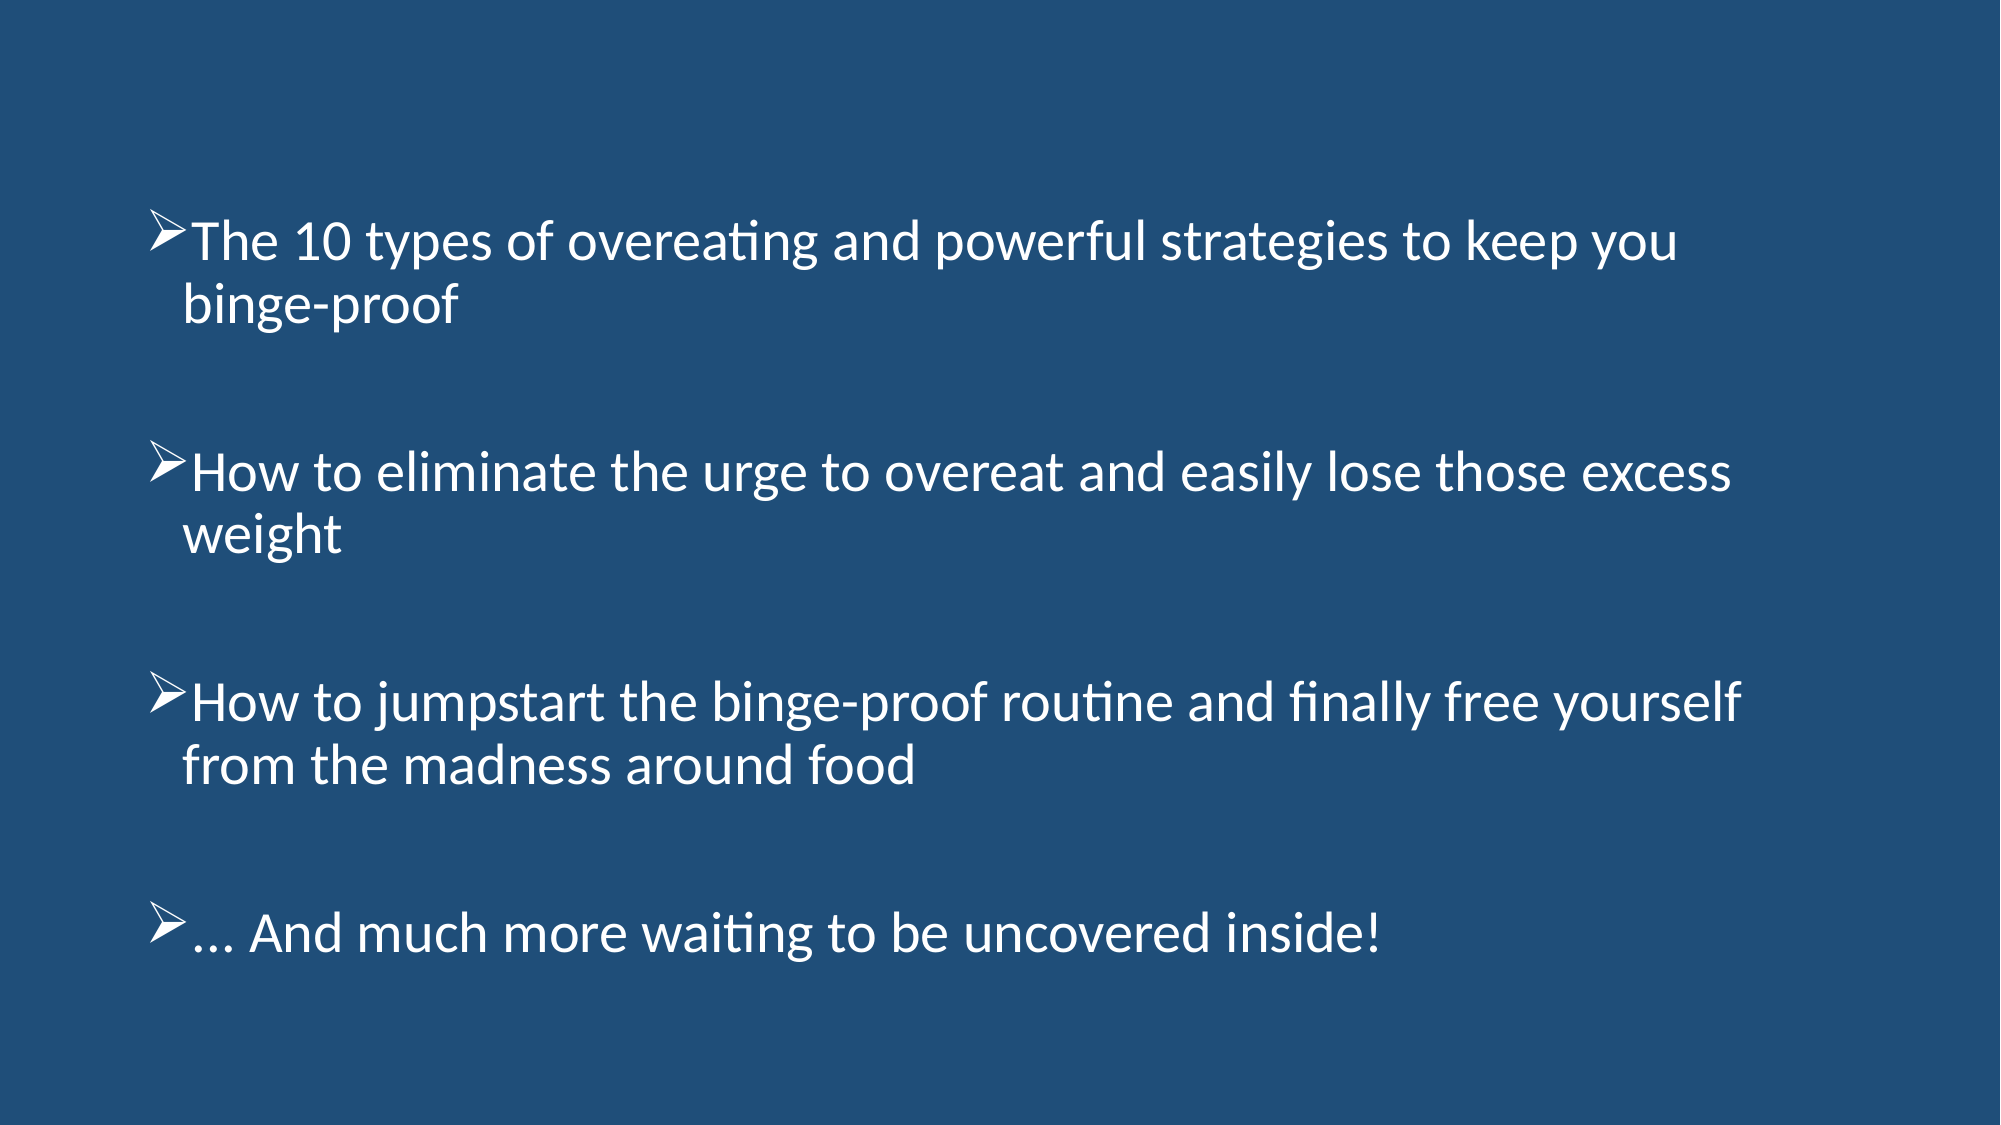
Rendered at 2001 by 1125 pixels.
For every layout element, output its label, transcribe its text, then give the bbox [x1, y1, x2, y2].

list The 10 types of overeating and powerful strategies to keep you binge-proof How to eliminate the urge to overeat and easily lose those excess weight How to jumpstart the binge-proof routine and finally free yourself from the madness around food ... And much more waiting to be uncovered inside! [130, 202, 1856, 917]
